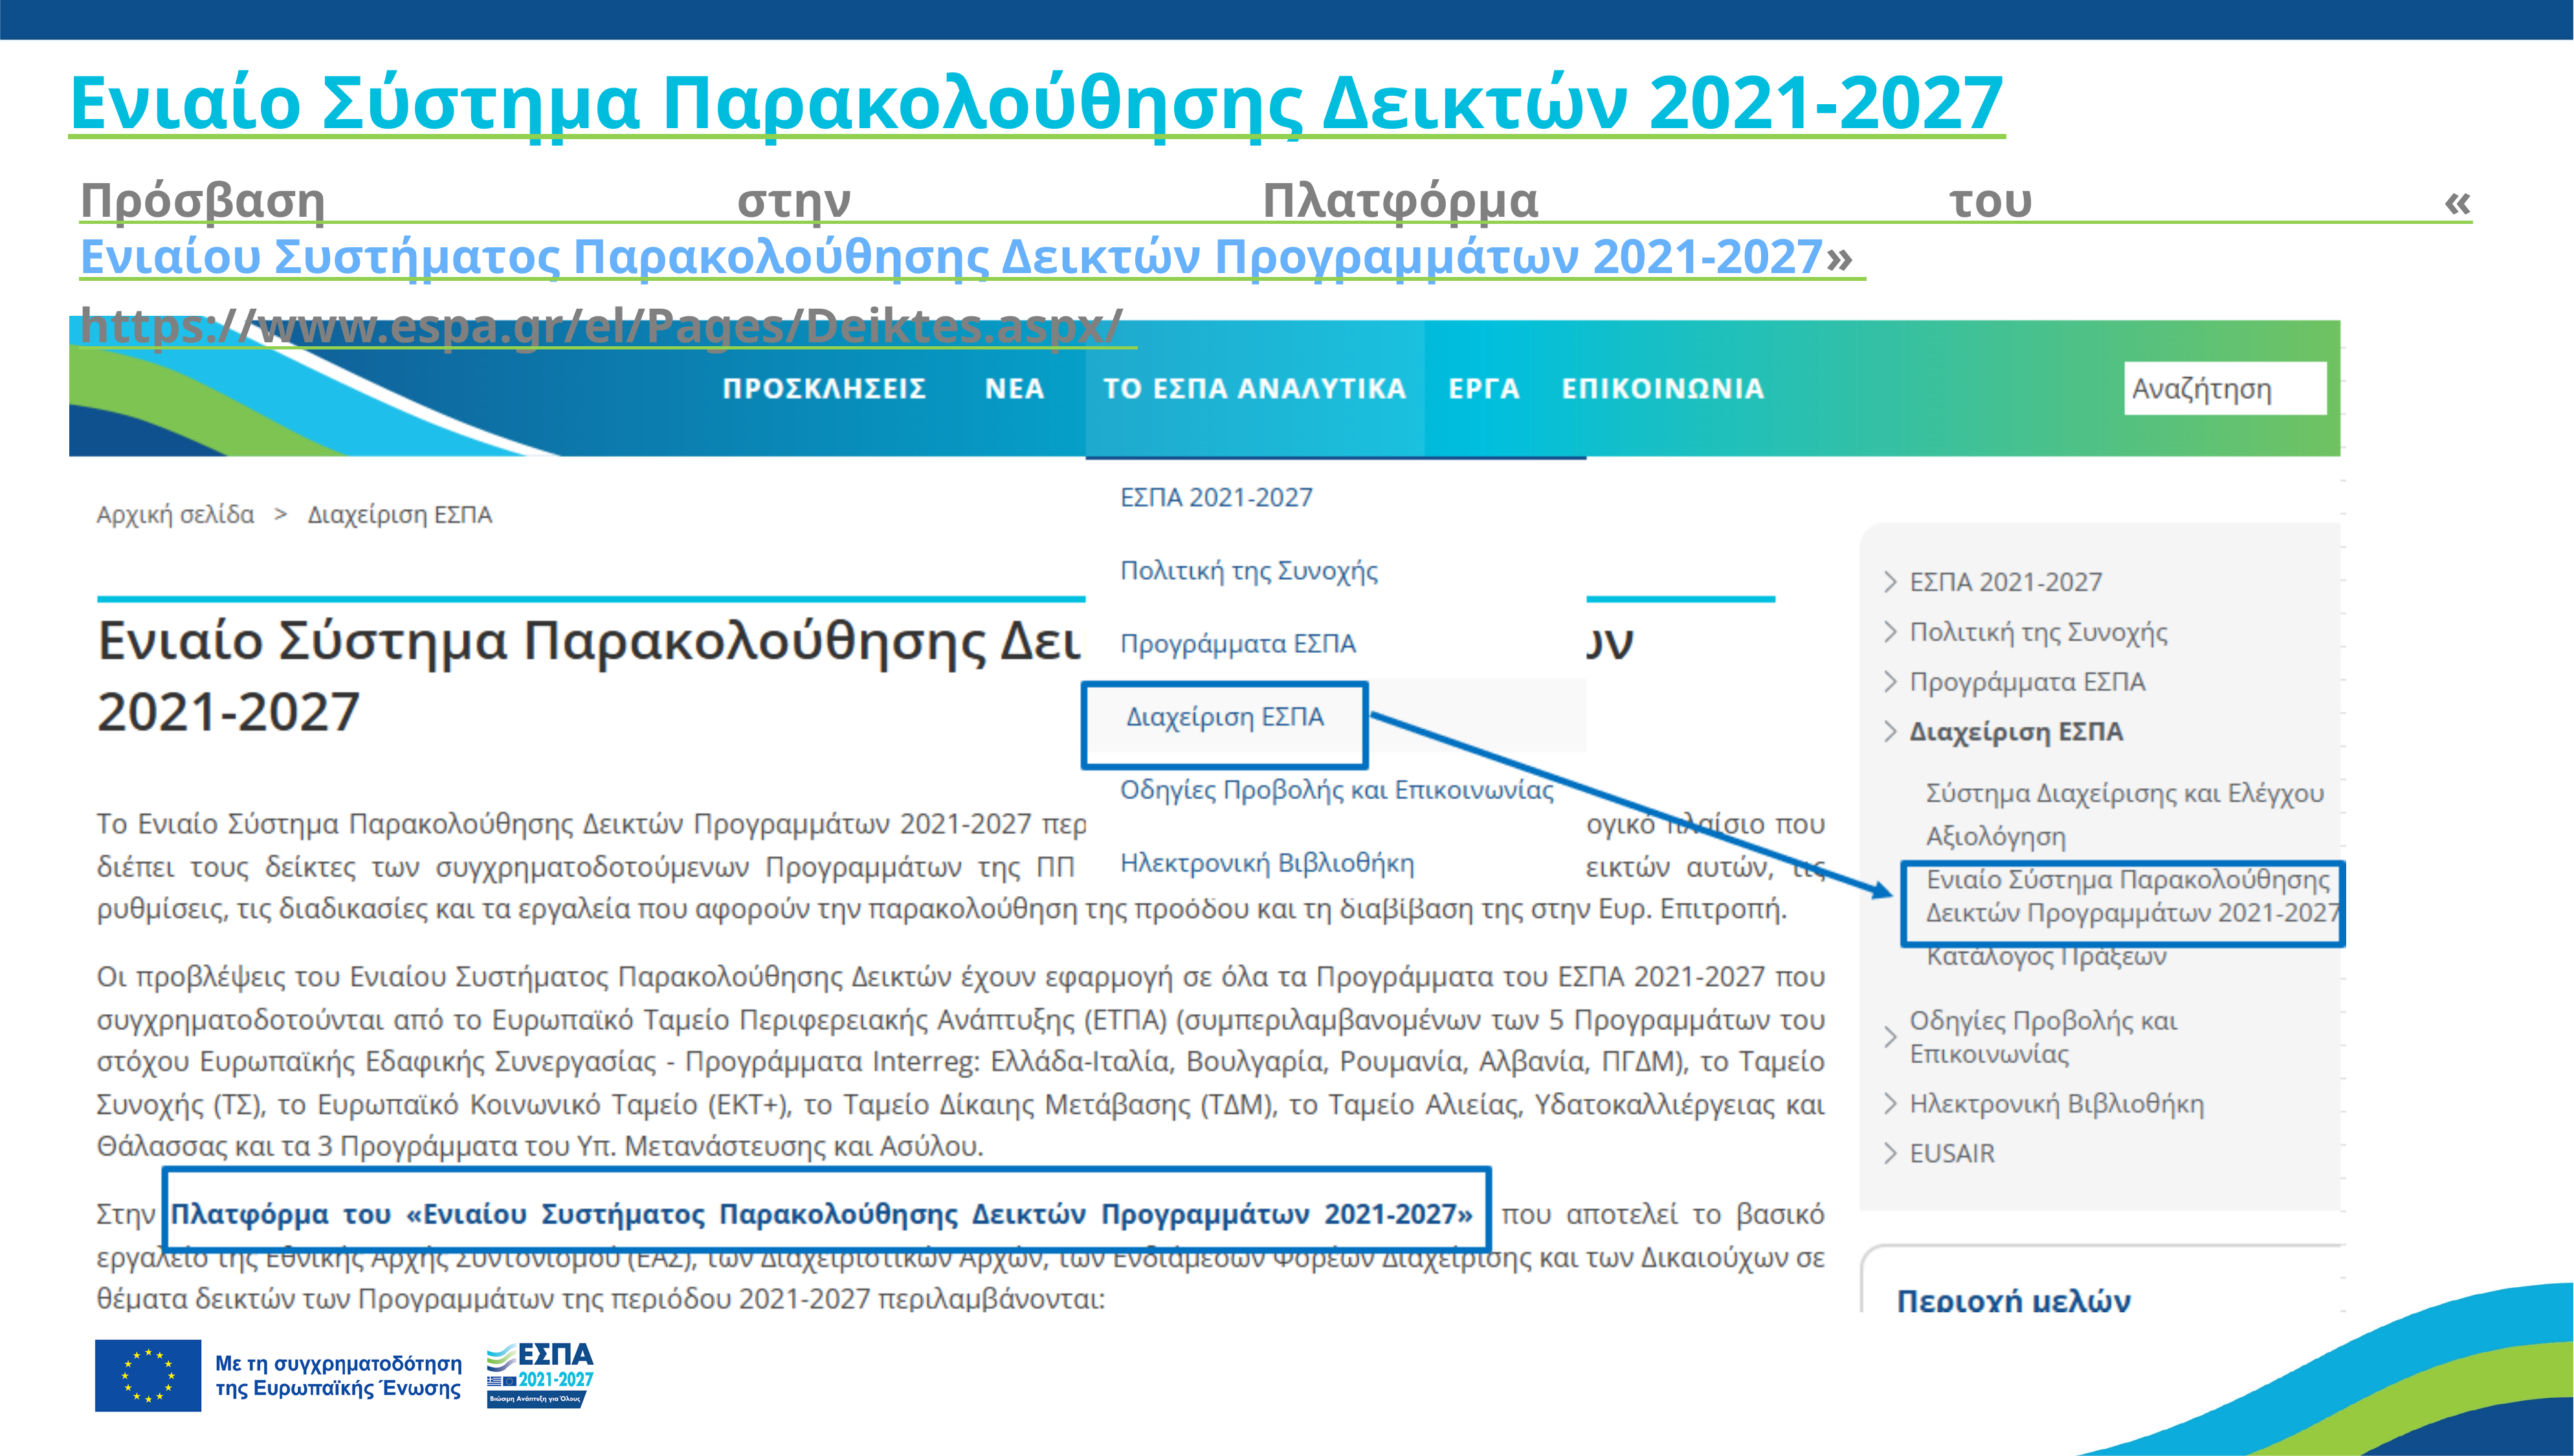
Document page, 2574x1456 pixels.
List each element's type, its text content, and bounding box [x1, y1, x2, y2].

text_box Πρόσβαση στην Πλατφόρμα του «Ενιαίου Συστήματος Παρακολούθησης Δεικτών Προγραμμάτων 2021-2027» https://www.espa.gr/el/Pages/Deiktes.aspx/ [69, 171, 2483, 358]
text_box Ενιαίο Σύστημα Παρακολούθησης Δεικτών 2021-2027 [58, 49, 2278, 160]
picture [0, 0, 2573, 1456]
picture [2087, 1341, 2573, 1456]
